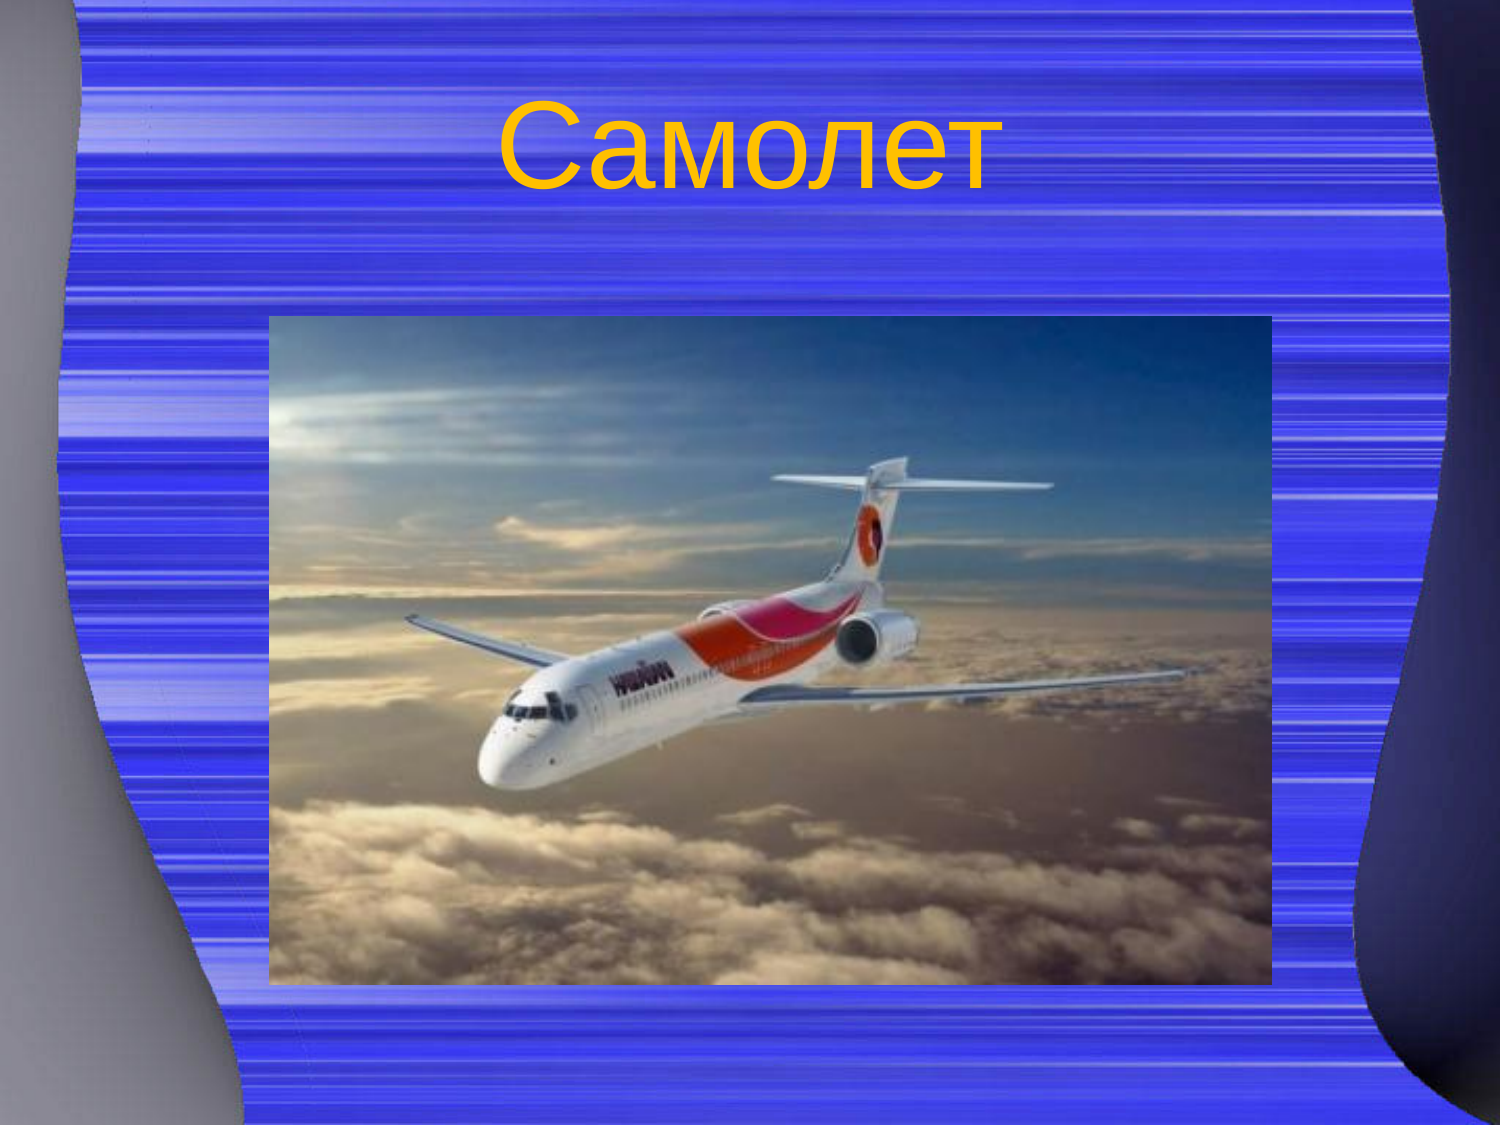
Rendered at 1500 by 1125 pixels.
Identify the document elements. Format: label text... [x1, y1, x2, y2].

picture [0, 0, 1500, 1125]
title Самолет [74, 44, 1426, 233]
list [269, 316, 1272, 985]
